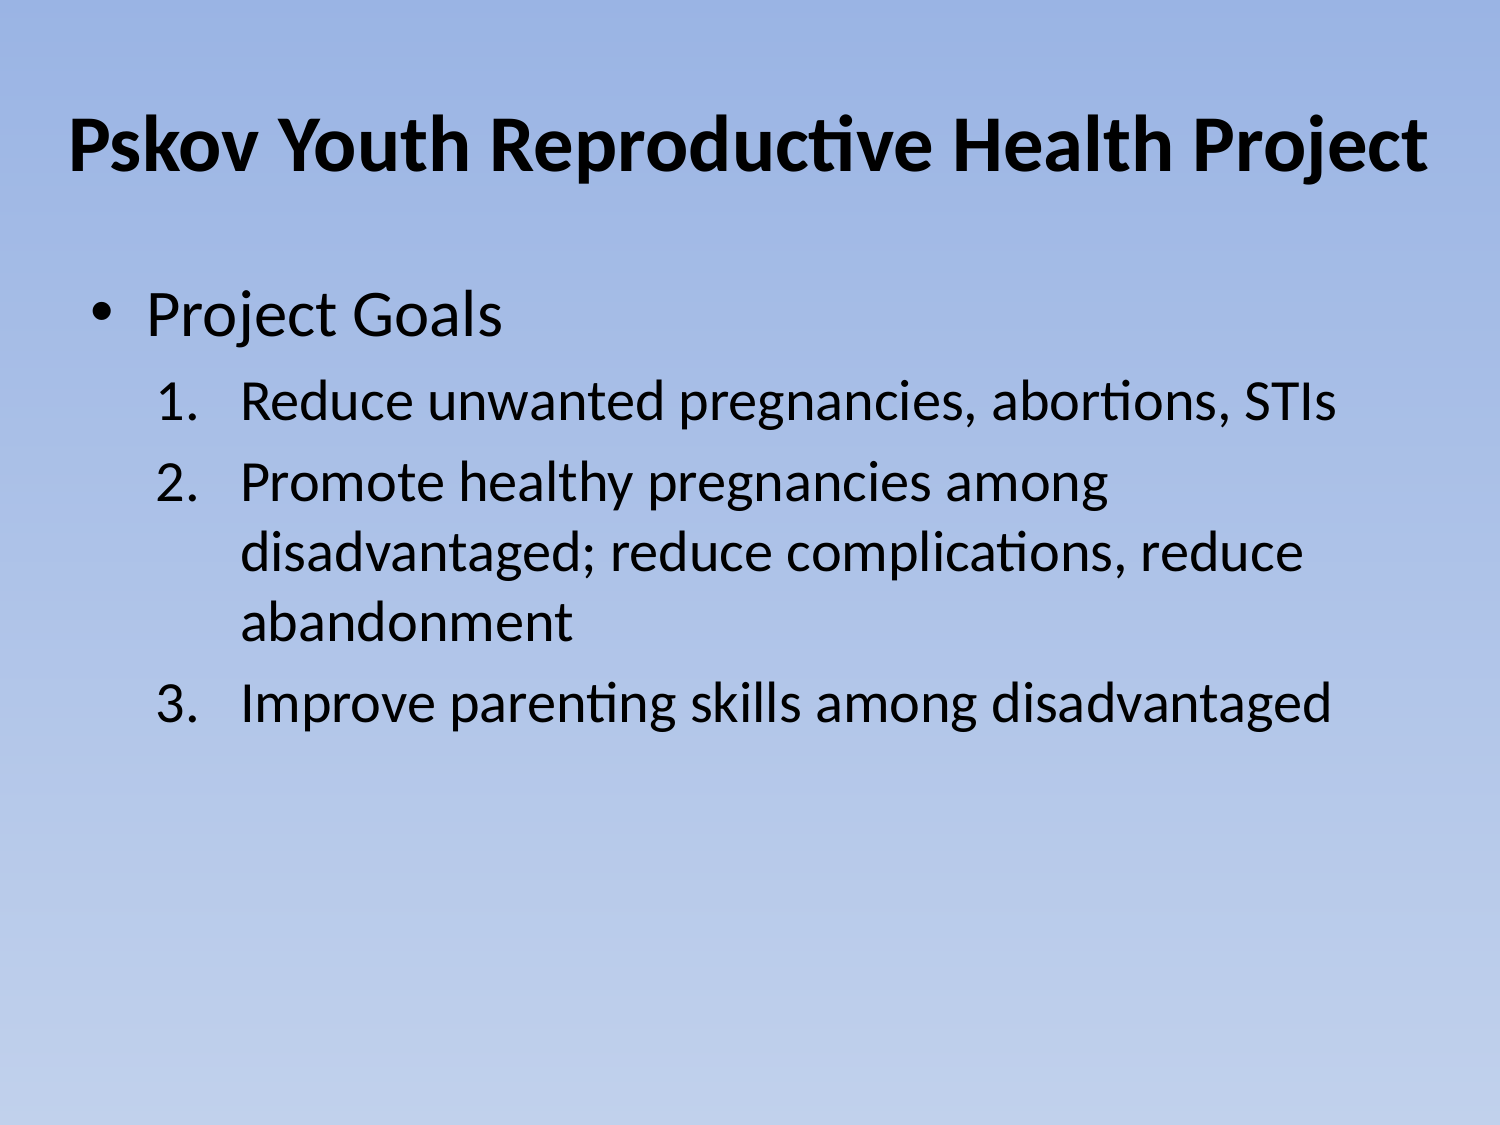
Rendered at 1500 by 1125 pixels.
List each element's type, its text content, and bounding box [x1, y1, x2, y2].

list Project Goals Reduce unwanted pregnancies, abortions, STIs Promote healthy pregnancies among disadvantaged; reduce complications, reduce abandonment Improve parenting skills among disadvantaged [75, 262, 1425, 1005]
title Pskov Youth Reproductive Health Project [0, 45, 1500, 233]
